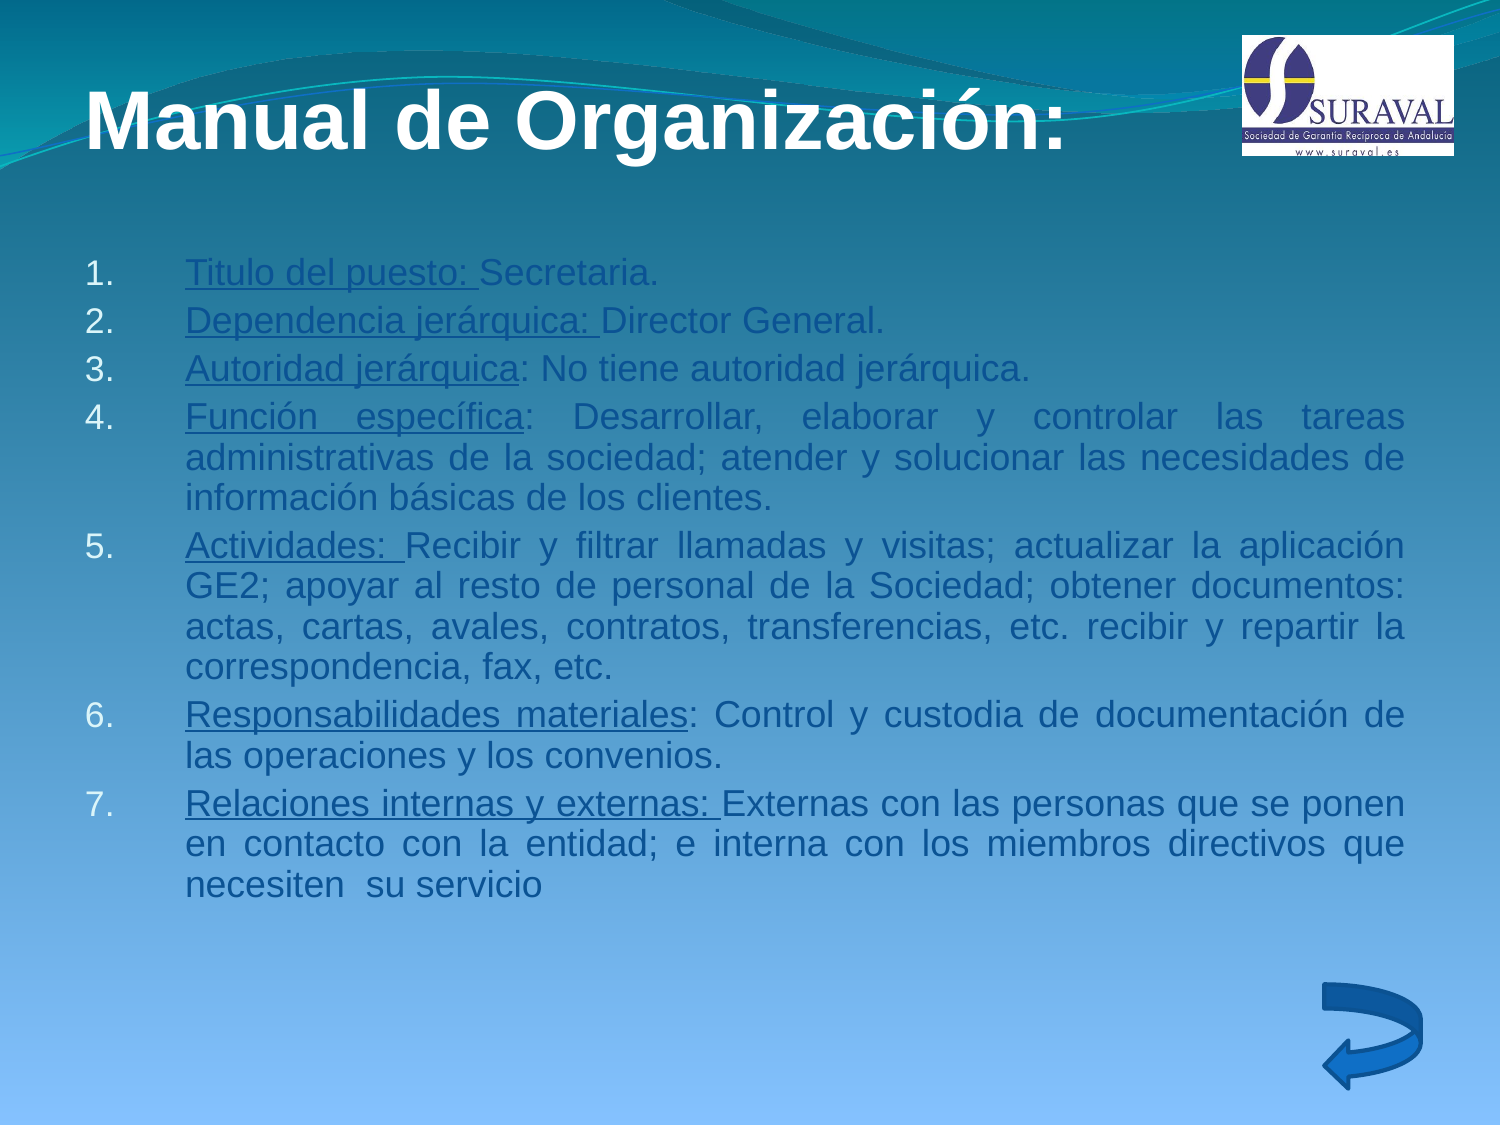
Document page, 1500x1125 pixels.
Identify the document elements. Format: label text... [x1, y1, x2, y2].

text_box Titulo del puesto: Secretaria. Dependencia jerárquica: Director General. Autoridad jerárquica: No tiene autoridad jerárquica. Función específica: Desarrollar, elaborar y controlar las tareas administrativas de la sociedad; atender y solucionar las necesidades de información básicas de los clientes. Actividades: Recibir y filtrar llamadas y visitas; actualizar la aplicación GE2; apoyar al resto de personal de la Sociedad; obtener documentos: actas, cartas, avales, contratos, transferencias, etc. recibir y repartir la correspondencia, fax, etc. Responsabilidades materiales: Control y custodia de documentación de las operaciones y los convenios. Relaciones internas y externas: Externas con las personas que se ponen en contacto con la entidad; e interna con los miembros directivos que necesiten su servicio [70, 246, 1421, 989]
text_box Manual de Organización: [70, 58, 1266, 174]
picture [1241, 34, 1454, 156]
text_box [1322, 982, 1423, 1091]
text_box 1 [1235, 58, 1266, 167]
